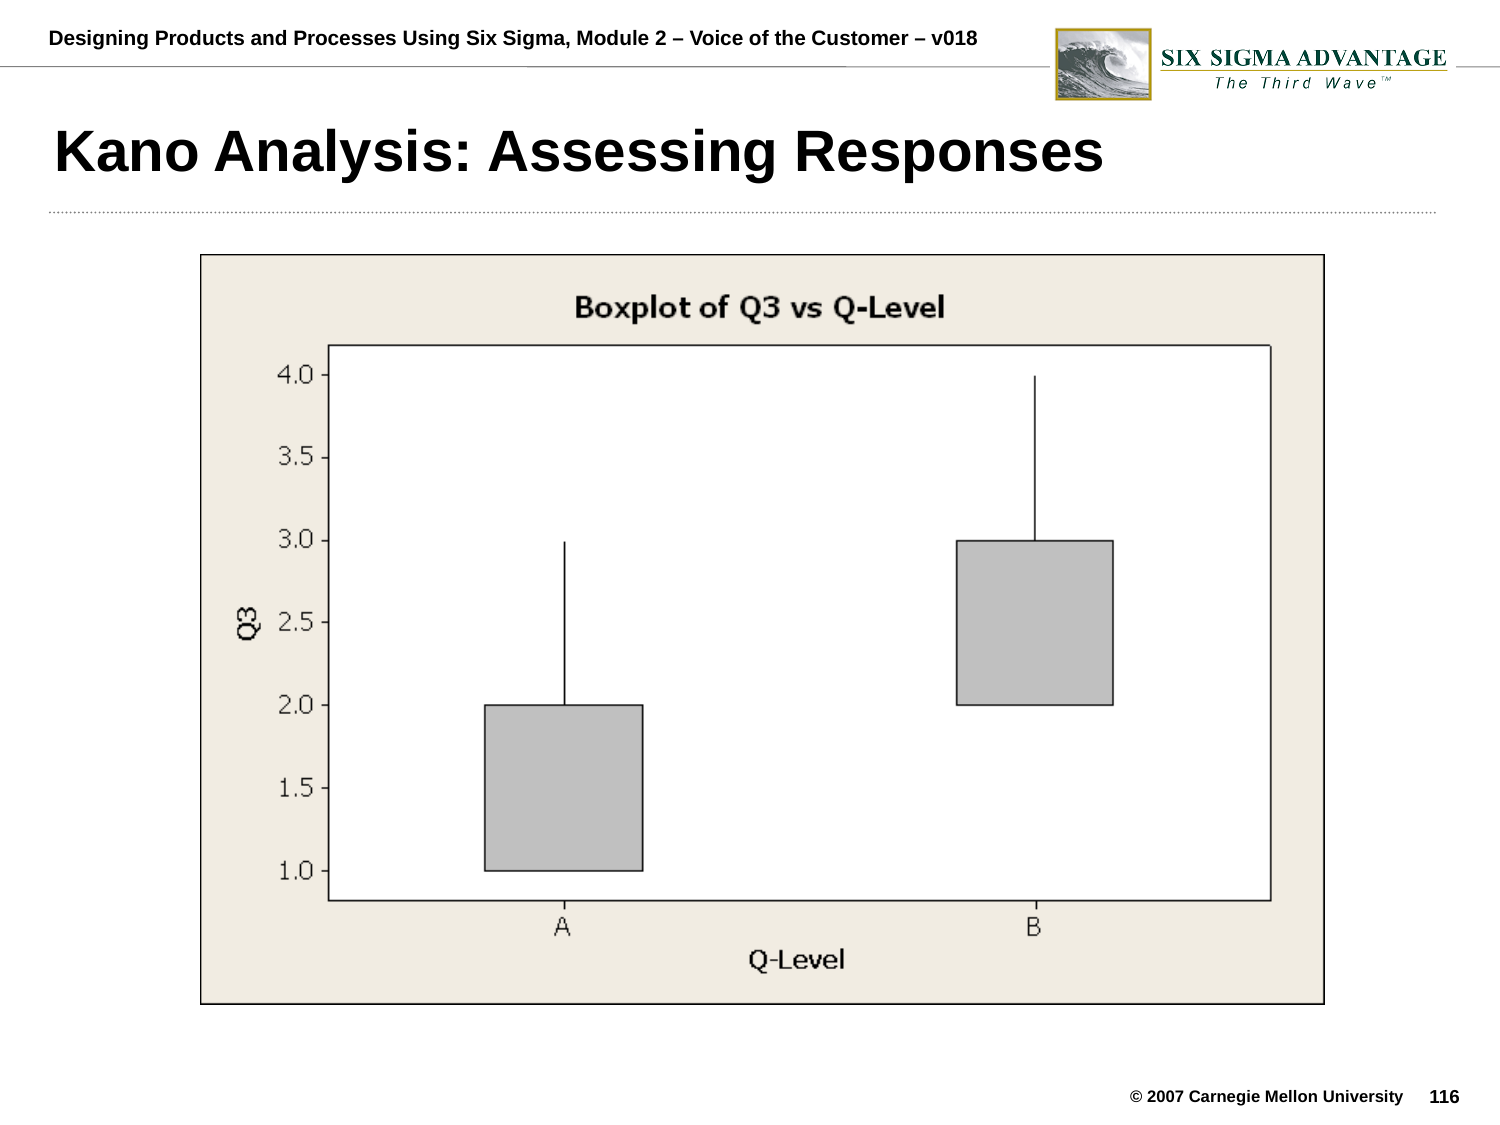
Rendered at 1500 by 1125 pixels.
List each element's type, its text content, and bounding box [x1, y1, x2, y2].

picture [1049, 24, 1456, 104]
picture [199, 254, 1326, 1006]
title Kano Analysis: Assessing Responses [54, 127, 1450, 184]
